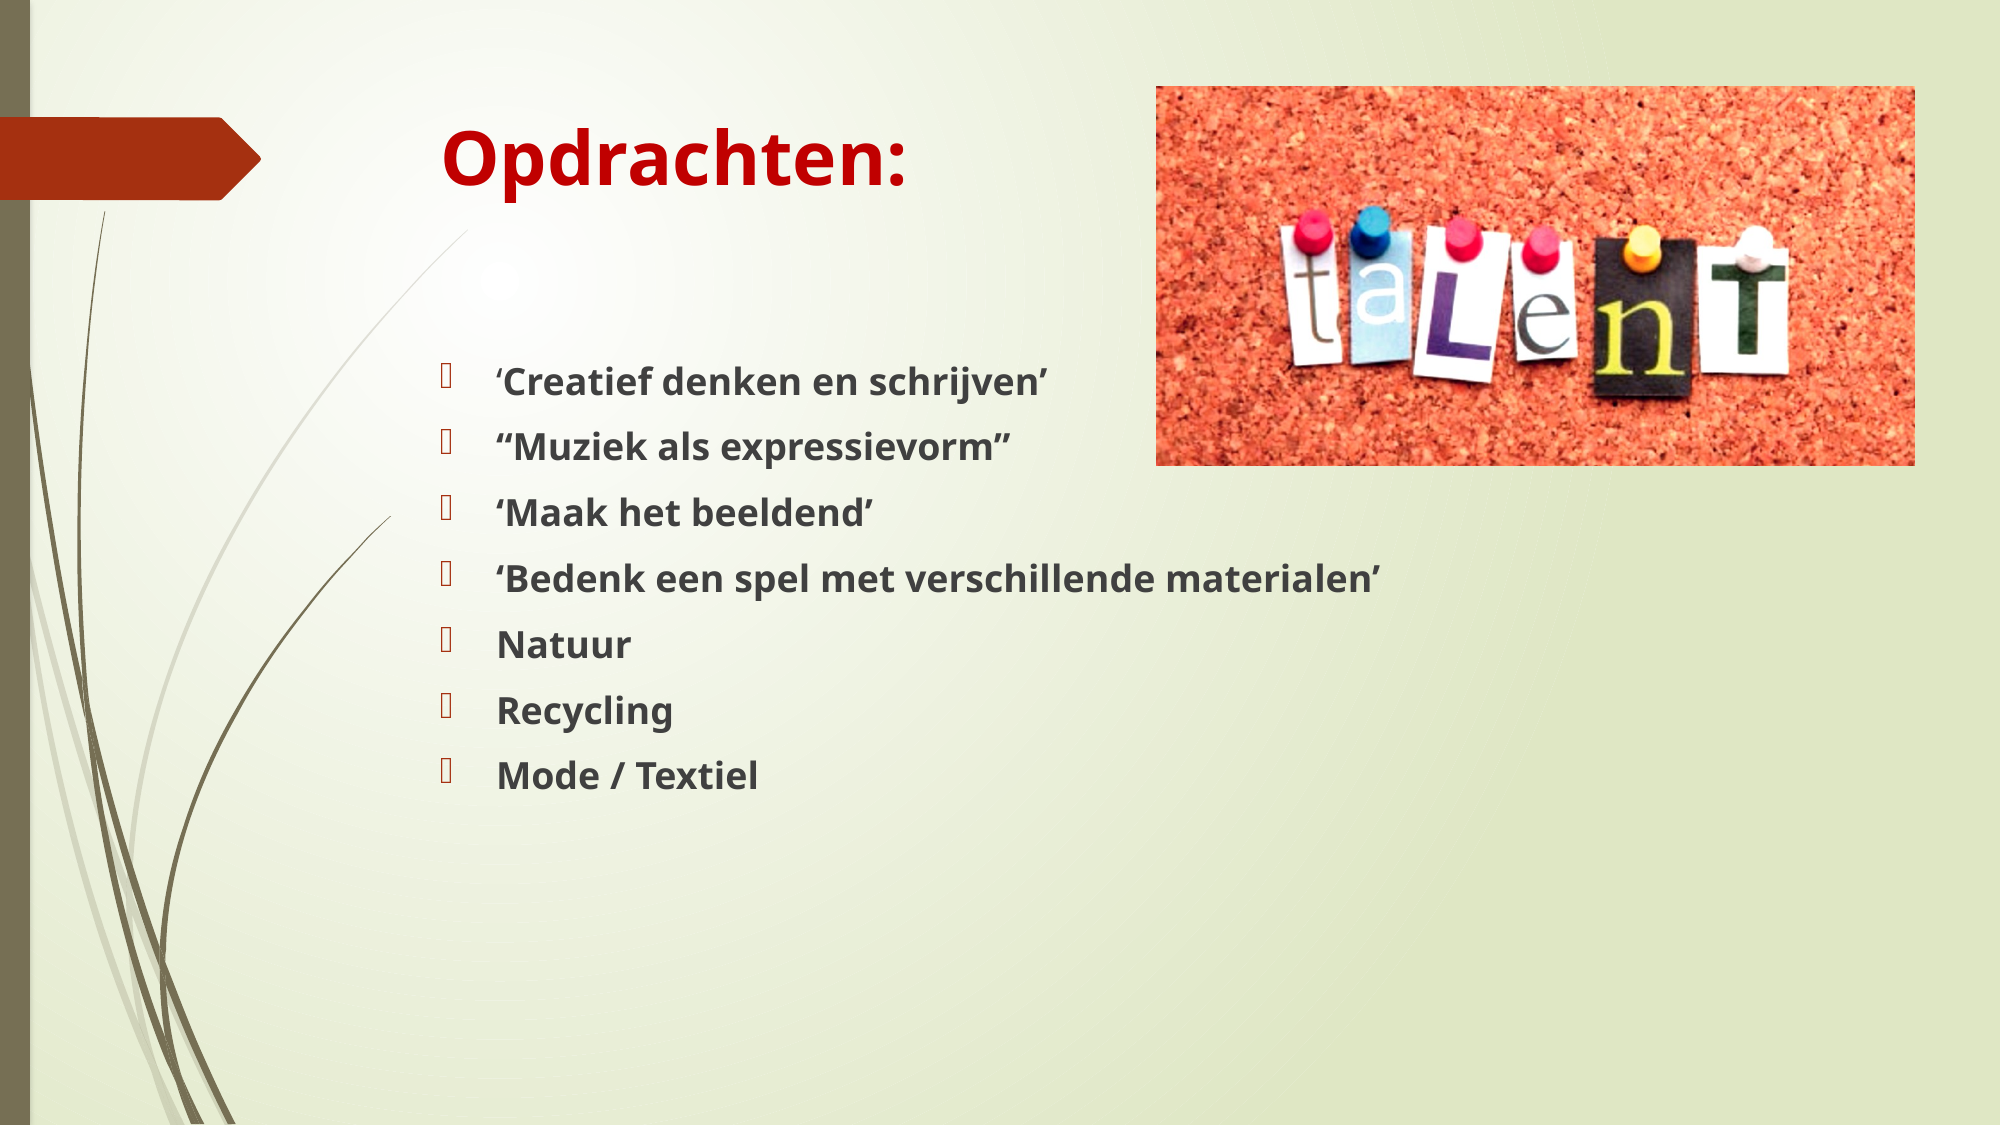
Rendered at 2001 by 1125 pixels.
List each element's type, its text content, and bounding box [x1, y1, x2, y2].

list ‘Creatief denken en schrijven’ “Muziek als expressievorm” ‘Maak het beeldend’ ‘Bedenk een spel met verschillende materialen’ Natuur Recycling Mode / Textiel [424, 350, 1888, 970]
title Opdrachten: [425, 102, 1150, 313]
picture [1155, 86, 1915, 466]
